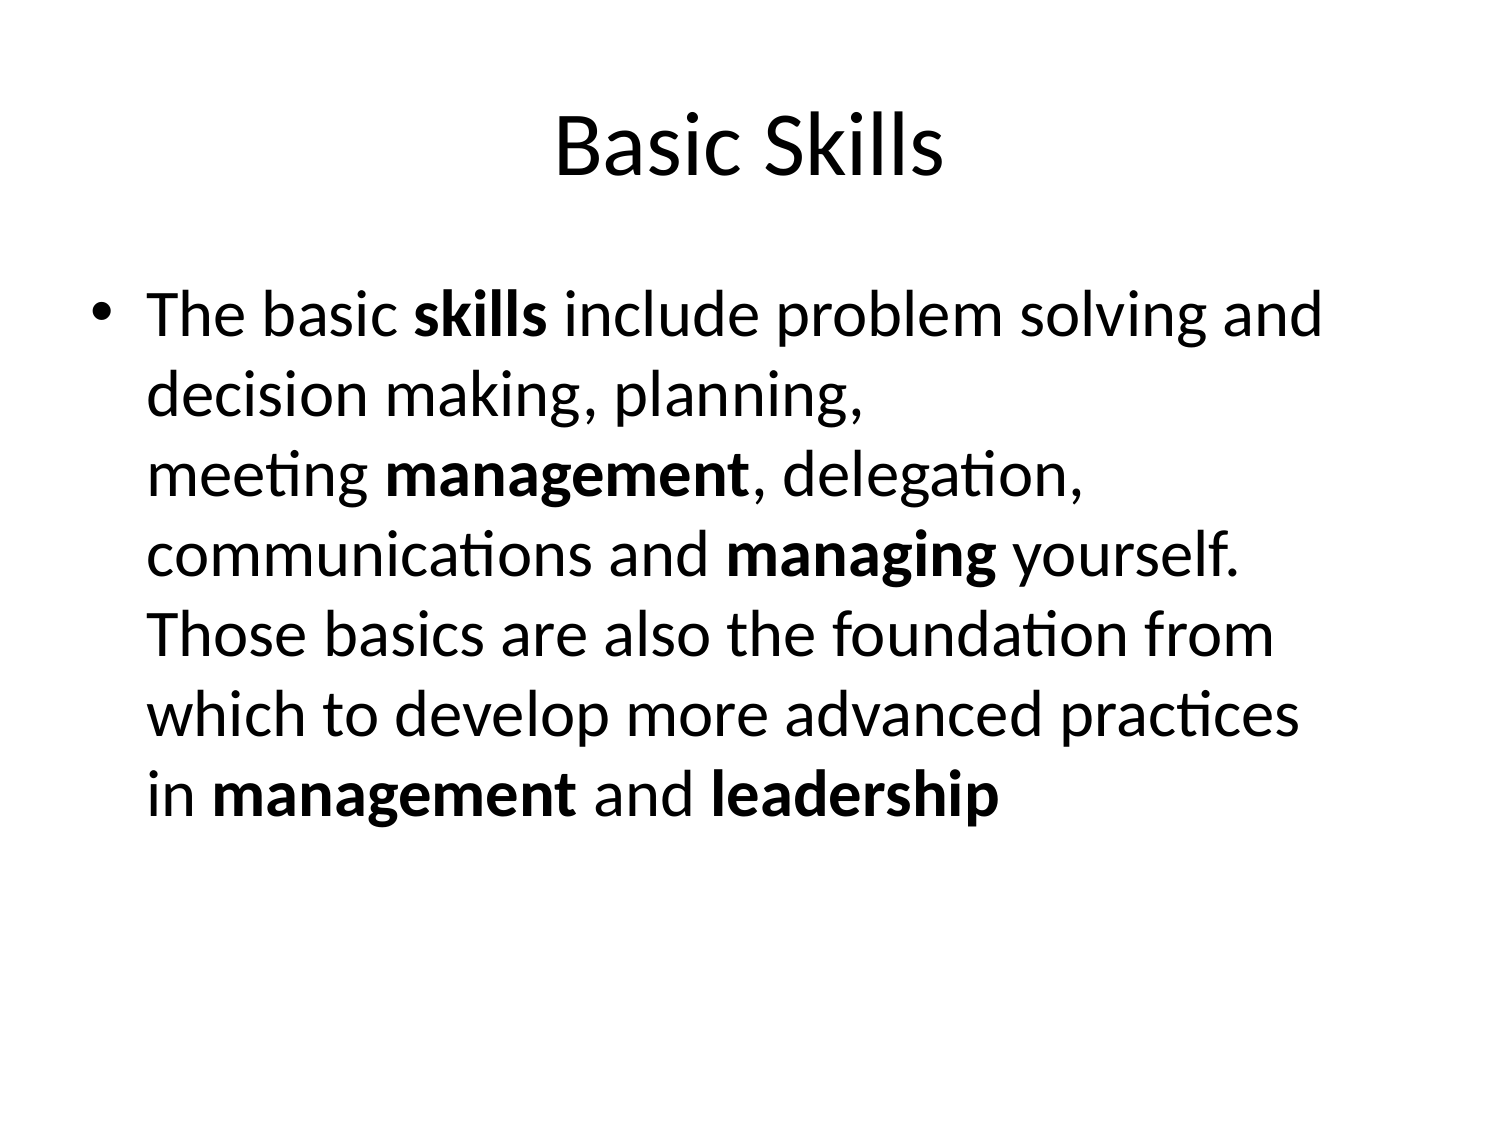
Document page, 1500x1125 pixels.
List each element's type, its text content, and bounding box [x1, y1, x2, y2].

title Basic Skills [75, 45, 1425, 233]
list The basic skills include problem solving and decision making, planning, meeting management, delegation, communications and managing yourself. Those basics are also the foundation from which to develop more advanced practices in management and leadership [75, 262, 1425, 1005]
